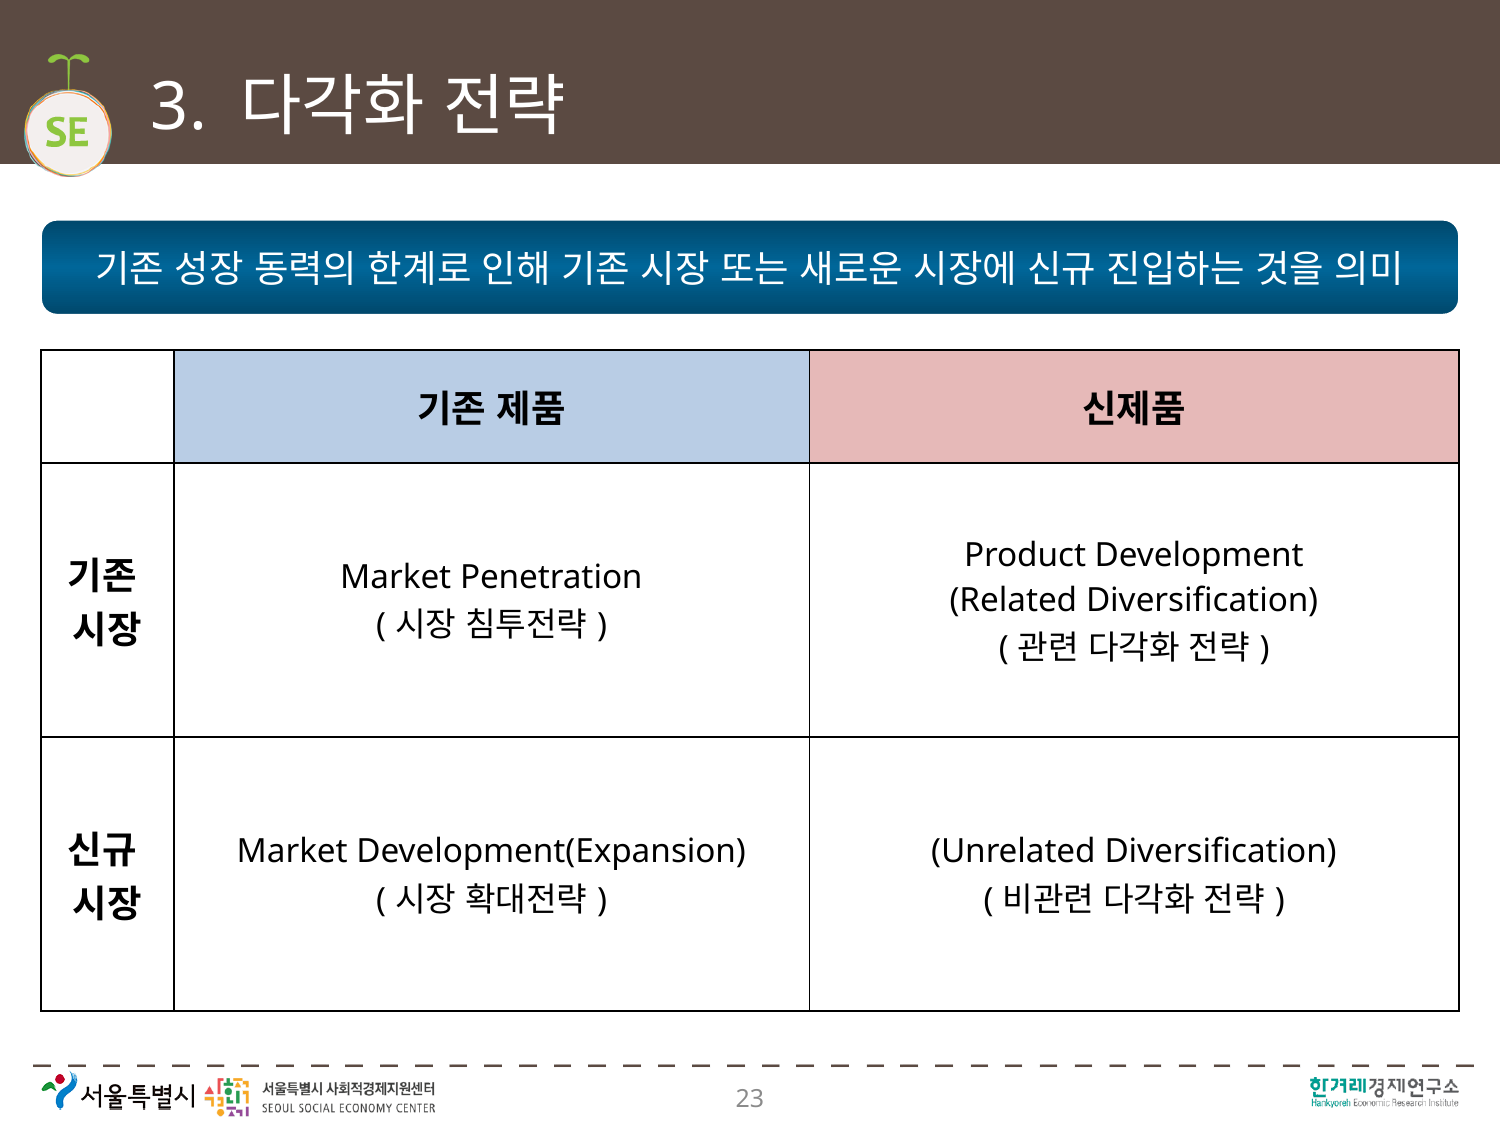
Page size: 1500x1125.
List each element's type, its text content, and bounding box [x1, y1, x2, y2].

table_header 기존 제품 [175, 351, 809, 462]
text_box 기존 성장 동력의 한계로 인해 기존 시장 또는 새로운 시장에 신규 진입하는 것을 의미 [41, 219, 1459, 315]
table_header 신제품 [810, 351, 1458, 462]
table_cell (Unrelated Diversification) (비관련 다각화 전략) [810, 738, 1458, 1010]
slide_number 23 [696, 1069, 804, 1125]
table_cell 신규 시장 [42, 738, 173, 1010]
table_cell 기존 시장 [42, 464, 173, 736]
picture [0, 0, 1500, 1125]
title 3. 다각화 전략 [135, 45, 1463, 161]
table_cell Market Penetration (시장 침투전략) [175, 464, 809, 736]
table_cell Market Development(Expansion) (시장 확대전략) [175, 738, 809, 1010]
table_cell Product Development (Related Diversification) (관련 다각화 전략) [810, 464, 1458, 736]
table_header [42, 351, 173, 462]
